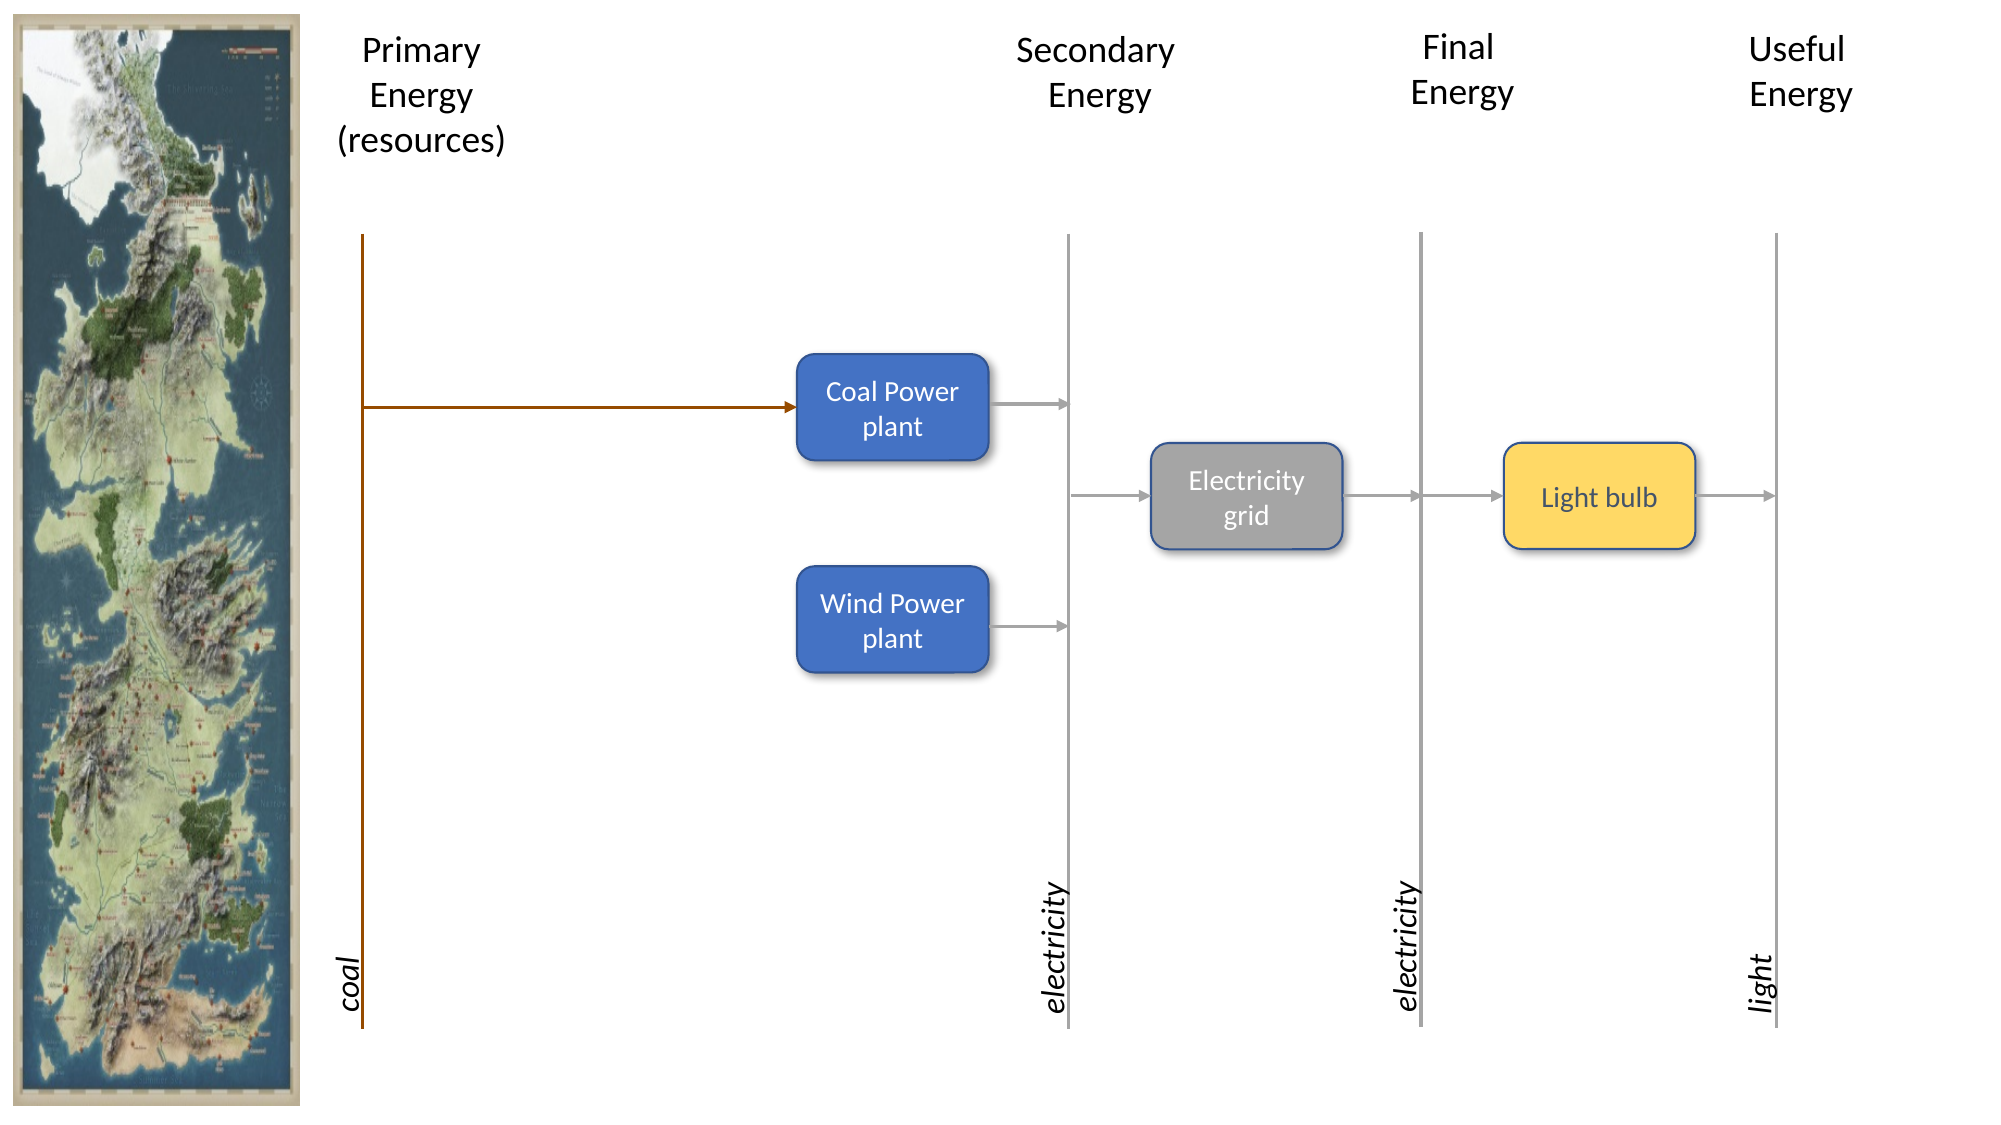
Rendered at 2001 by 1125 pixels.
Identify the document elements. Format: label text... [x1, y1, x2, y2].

text_box Primary Energy (resources) [300, 18, 543, 168]
text_box electricity [1069, 791, 1079, 1030]
text_box electricity [1375, 790, 1421, 1028]
text_box Useful Energy [1628, 16, 1966, 122]
text_box Light bulb [1502, 441, 1697, 551]
text_box electricity [1023, 791, 1068, 1030]
text_box Electricity grid [1149, 441, 1344, 551]
text_box coal [318, 789, 362, 1028]
text_box Final Energy [1290, 14, 1627, 120]
picture [13, 14, 300, 1106]
text_box Secondary Energy [927, 18, 1265, 123]
text_box light [1730, 791, 1786, 1030]
text_box electricity [1422, 790, 1431, 1028]
text_box Coal Power plant [795, 353, 990, 462]
text_box Wind Power plant [795, 565, 990, 674]
text_box coal [363, 789, 373, 1028]
